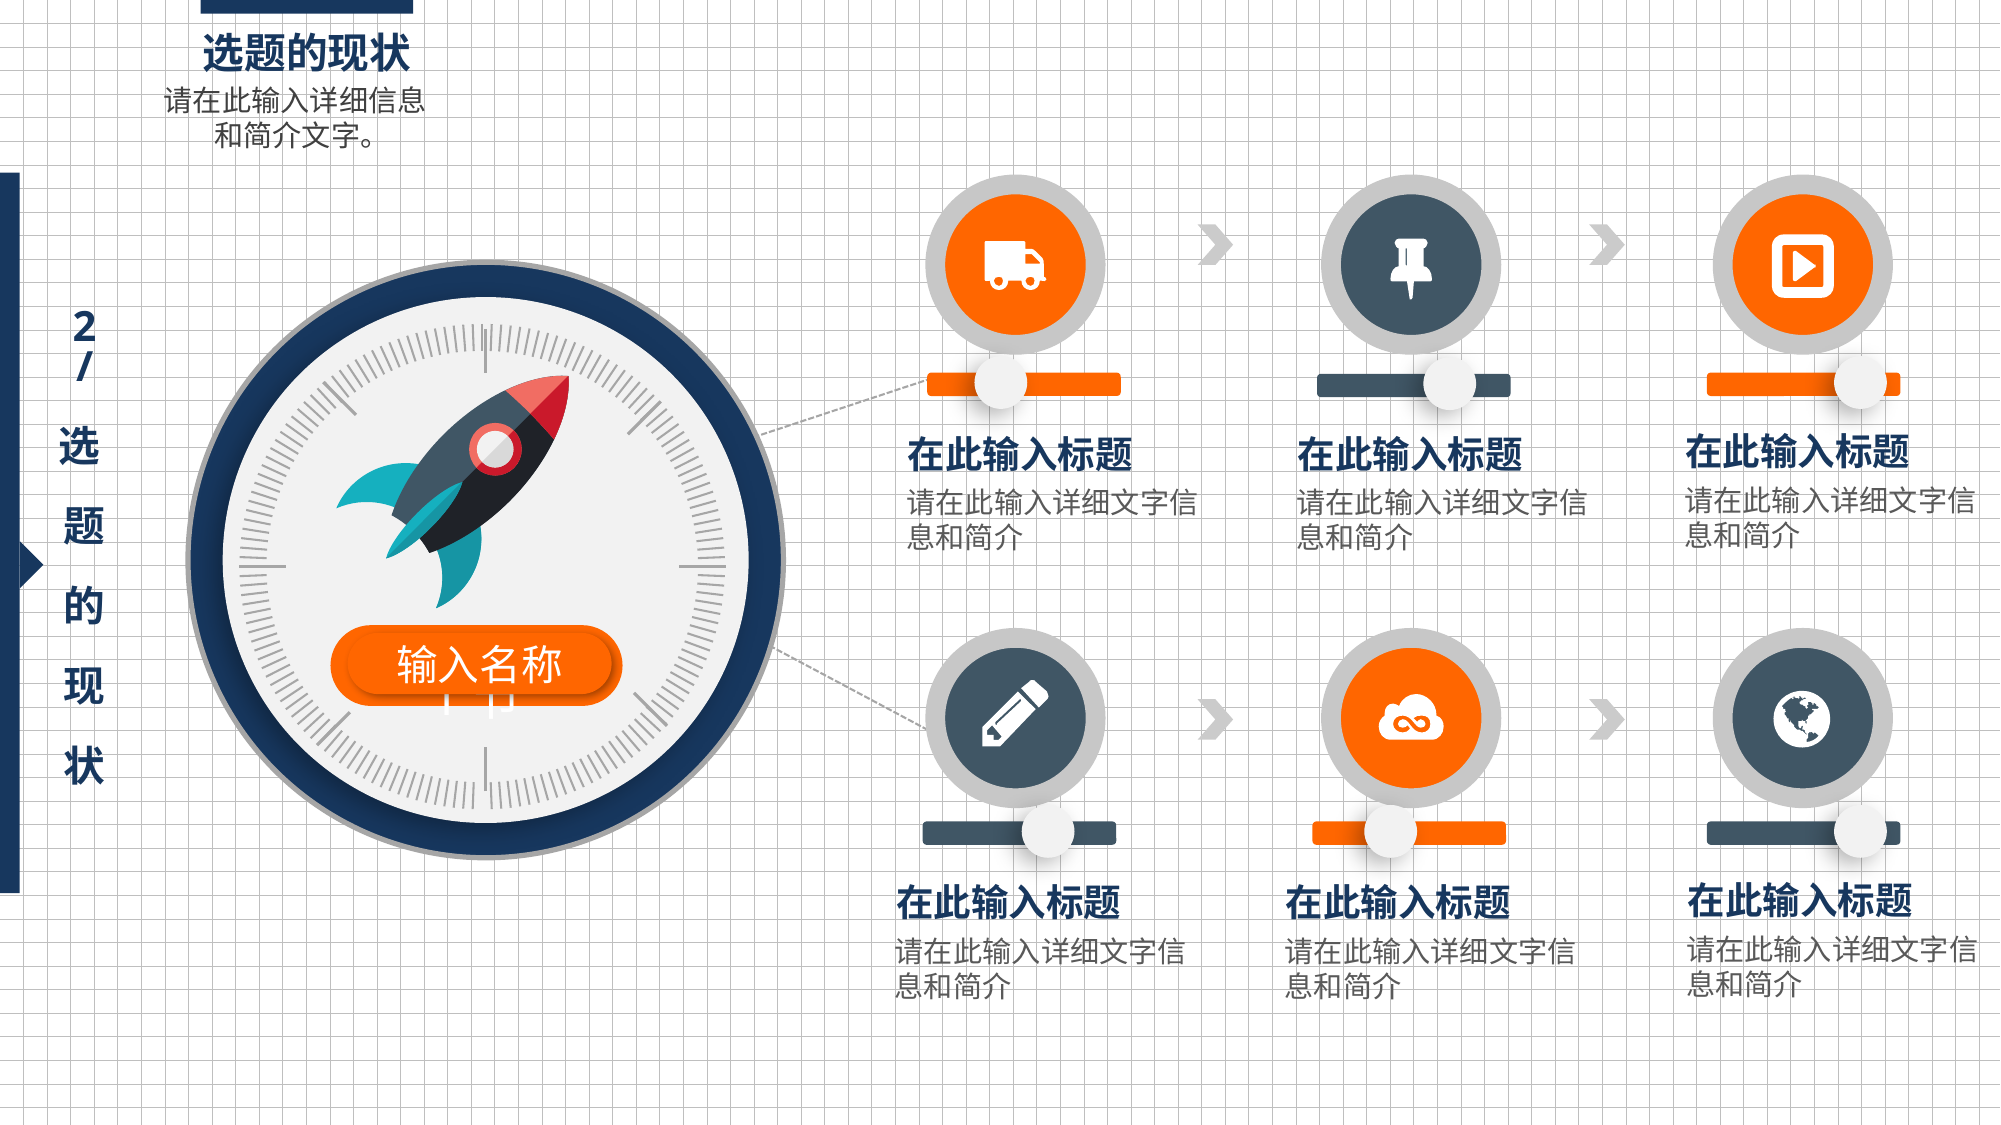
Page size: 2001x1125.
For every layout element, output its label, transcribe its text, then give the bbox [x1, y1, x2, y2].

text_box 请在此输入详细文字信息和简介 [1281, 477, 1615, 562]
text_box [939, 635, 1098, 801]
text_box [738, 610, 951, 742]
text_box 在此输入标题 [1670, 420, 1926, 474]
text_box [738, 398, 786, 609]
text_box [239, 310, 733, 810]
text_box [933, 182, 1098, 347]
text_box [1773, 690, 1831, 748]
text_box 在此输入标题 [1282, 423, 1538, 477]
text_box [982, 691, 1036, 747]
text_box [1328, 635, 1494, 801]
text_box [0, 172, 44, 894]
text_box [1418, 819, 1509, 847]
text_box [1720, 635, 1886, 801]
text_box 请在此输入详细文字信息和简介 [1671, 923, 2001, 1009]
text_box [745, 375, 940, 441]
text_box [1078, 819, 1119, 847]
text_box 请在此输入详细信息 和简介文字。 [134, 75, 470, 160]
text_box [1890, 370, 1903, 399]
text_box 2 / 选 题 的 现 状 [48, 302, 127, 798]
text_box [1328, 182, 1494, 347]
text_box [1314, 371, 1405, 400]
text_box [925, 370, 957, 399]
text_box [1704, 819, 1816, 847]
text_box [1390, 238, 1432, 300]
text_box [1195, 222, 1235, 268]
text_box [220, 476, 234, 644]
text_box [738, 478, 751, 609]
text_box [984, 241, 1047, 291]
text_box 请在此输入详细文字信息和简介 [891, 477, 1225, 562]
text_box [1362, 802, 1420, 860]
text_box [1310, 819, 1346, 847]
text_box 在此输入标题 [1672, 869, 1928, 923]
text_box [1587, 222, 1627, 268]
text_box [1019, 802, 1077, 860]
text_box 请在此输入详细文字信息和简介 [1669, 474, 2001, 560]
text_box [321, 260, 650, 309]
text_box 在此输入标题 [893, 423, 1148, 477]
text_box [920, 819, 1004, 847]
text_box 在此输入标题 [1271, 872, 1526, 926]
text_box [424, 818, 547, 826]
text_box [1771, 234, 1834, 298]
text_box [1720, 182, 1886, 347]
text_box [1890, 819, 1903, 847]
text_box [335, 373, 572, 609]
text_box [972, 354, 1030, 411]
text_box [1031, 370, 1123, 399]
text_box [1479, 371, 1513, 400]
text_box [199, 0, 415, 16]
text_box 请在此输入详细文字信息和简介 [1269, 926, 1603, 1011]
text_box [400, 294, 571, 309]
text_box [1831, 802, 1889, 860]
text_box 选题的现状 [114, 28, 500, 84]
text_box [185, 397, 234, 723]
text_box 请在此输入详细文字信息和简介 [879, 926, 1213, 1011]
text_box [1421, 355, 1479, 413]
text_box [1378, 694, 1444, 740]
text_box [1587, 697, 1627, 742]
text_box [1831, 354, 1889, 411]
text_box [1195, 697, 1235, 742]
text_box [330, 624, 623, 707]
text_box [1021, 680, 1049, 708]
text_box [1704, 370, 1816, 399]
text_box 在此输入标题 [881, 872, 1137, 926]
text_box [332, 818, 639, 860]
